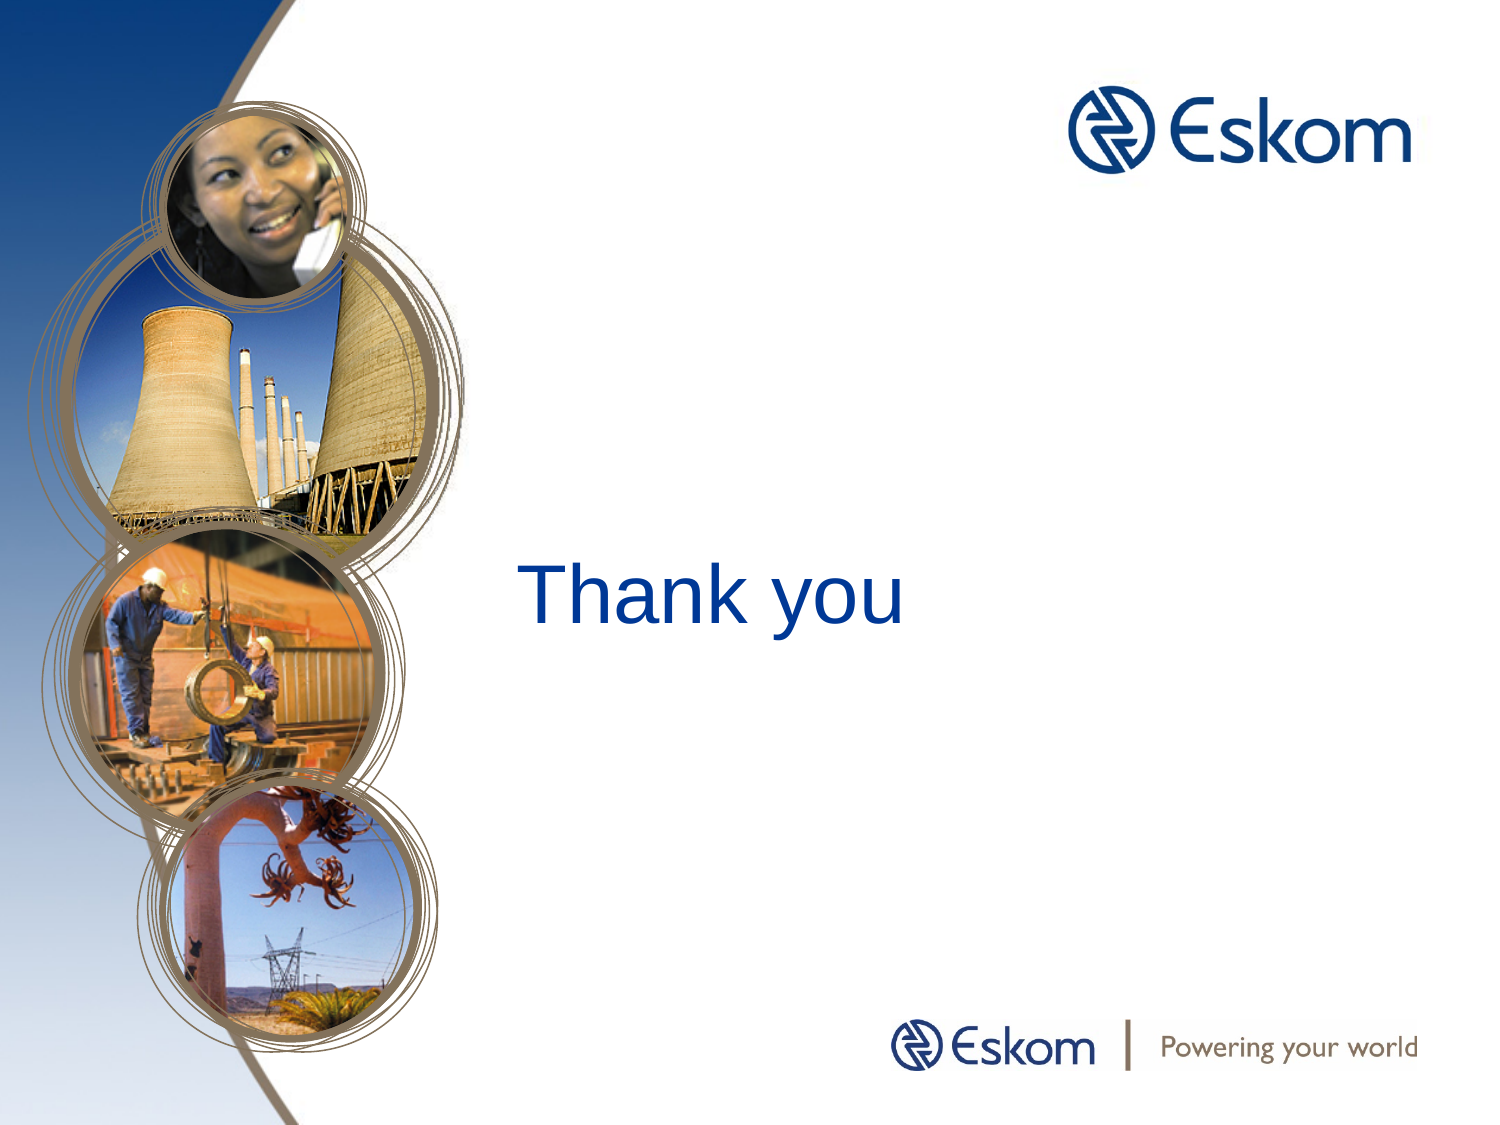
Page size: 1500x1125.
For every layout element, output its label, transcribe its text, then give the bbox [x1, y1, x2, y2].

title Thank you [501, 536, 1412, 648]
picture [0, 0, 1500, 1125]
